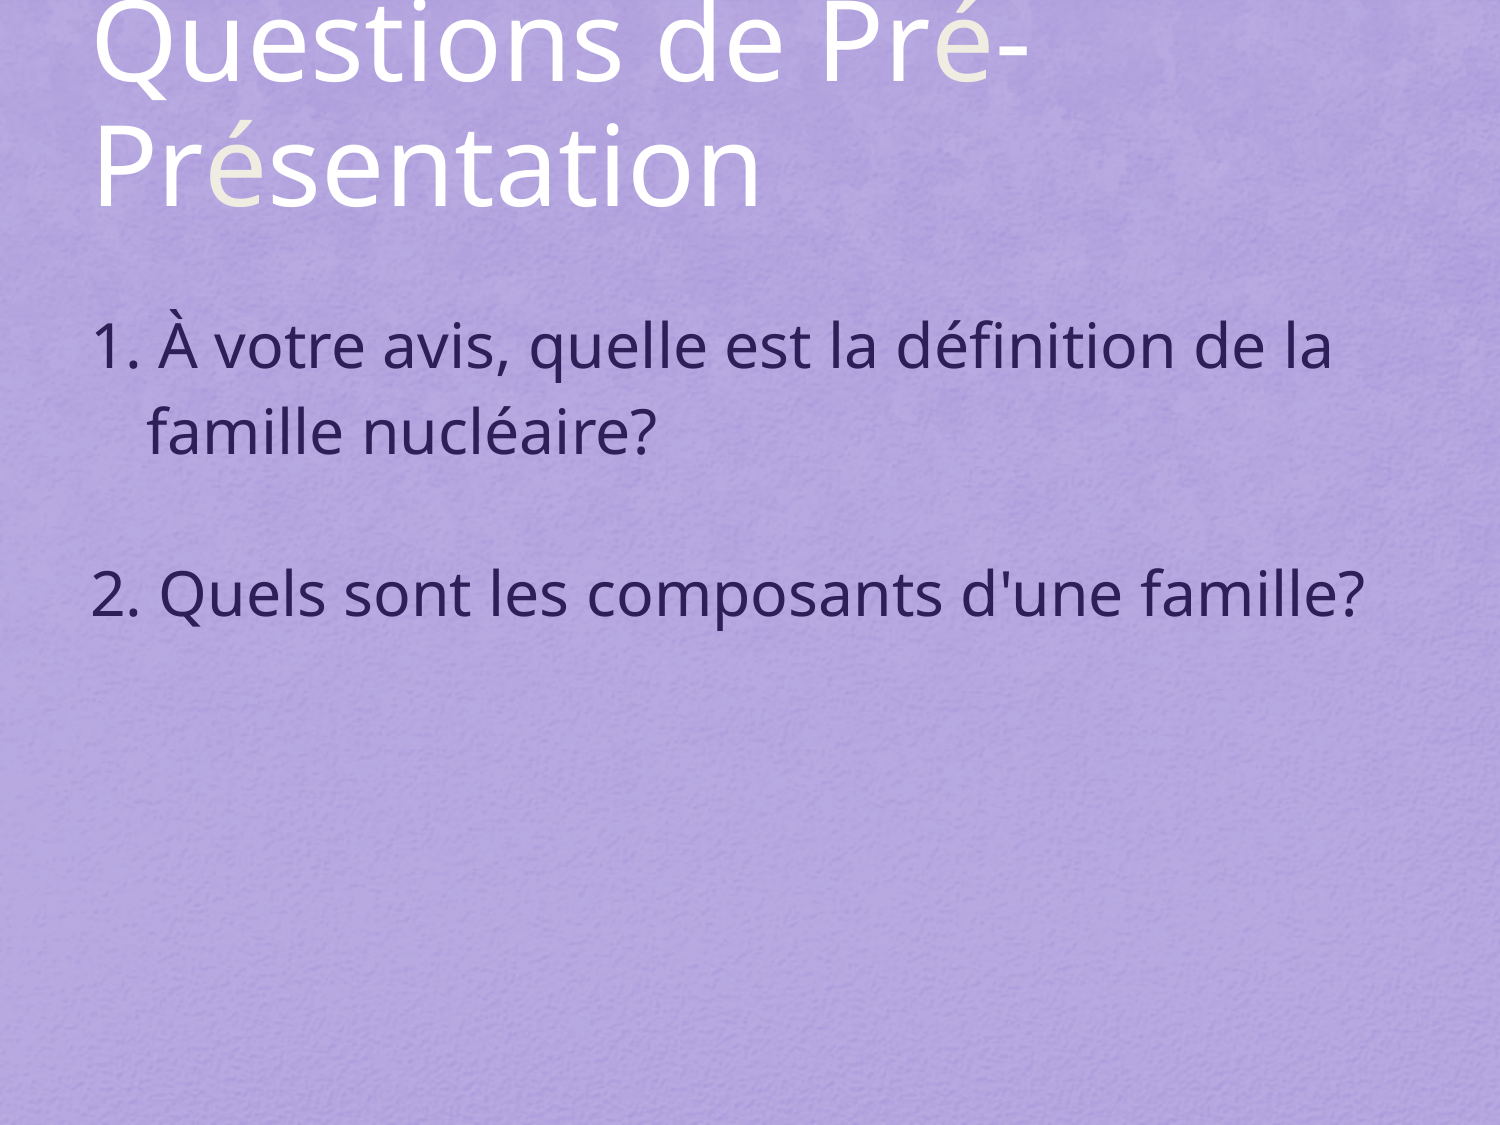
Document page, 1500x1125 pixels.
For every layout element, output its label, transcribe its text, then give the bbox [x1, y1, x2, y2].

title Questions de Pré-Présentation [75, 22, 1276, 244]
list 1. À votre avis, quelle est la définition de la famille nucléaire? 2. Quels sont les composants d'une famille? [75, 279, 1425, 1074]
